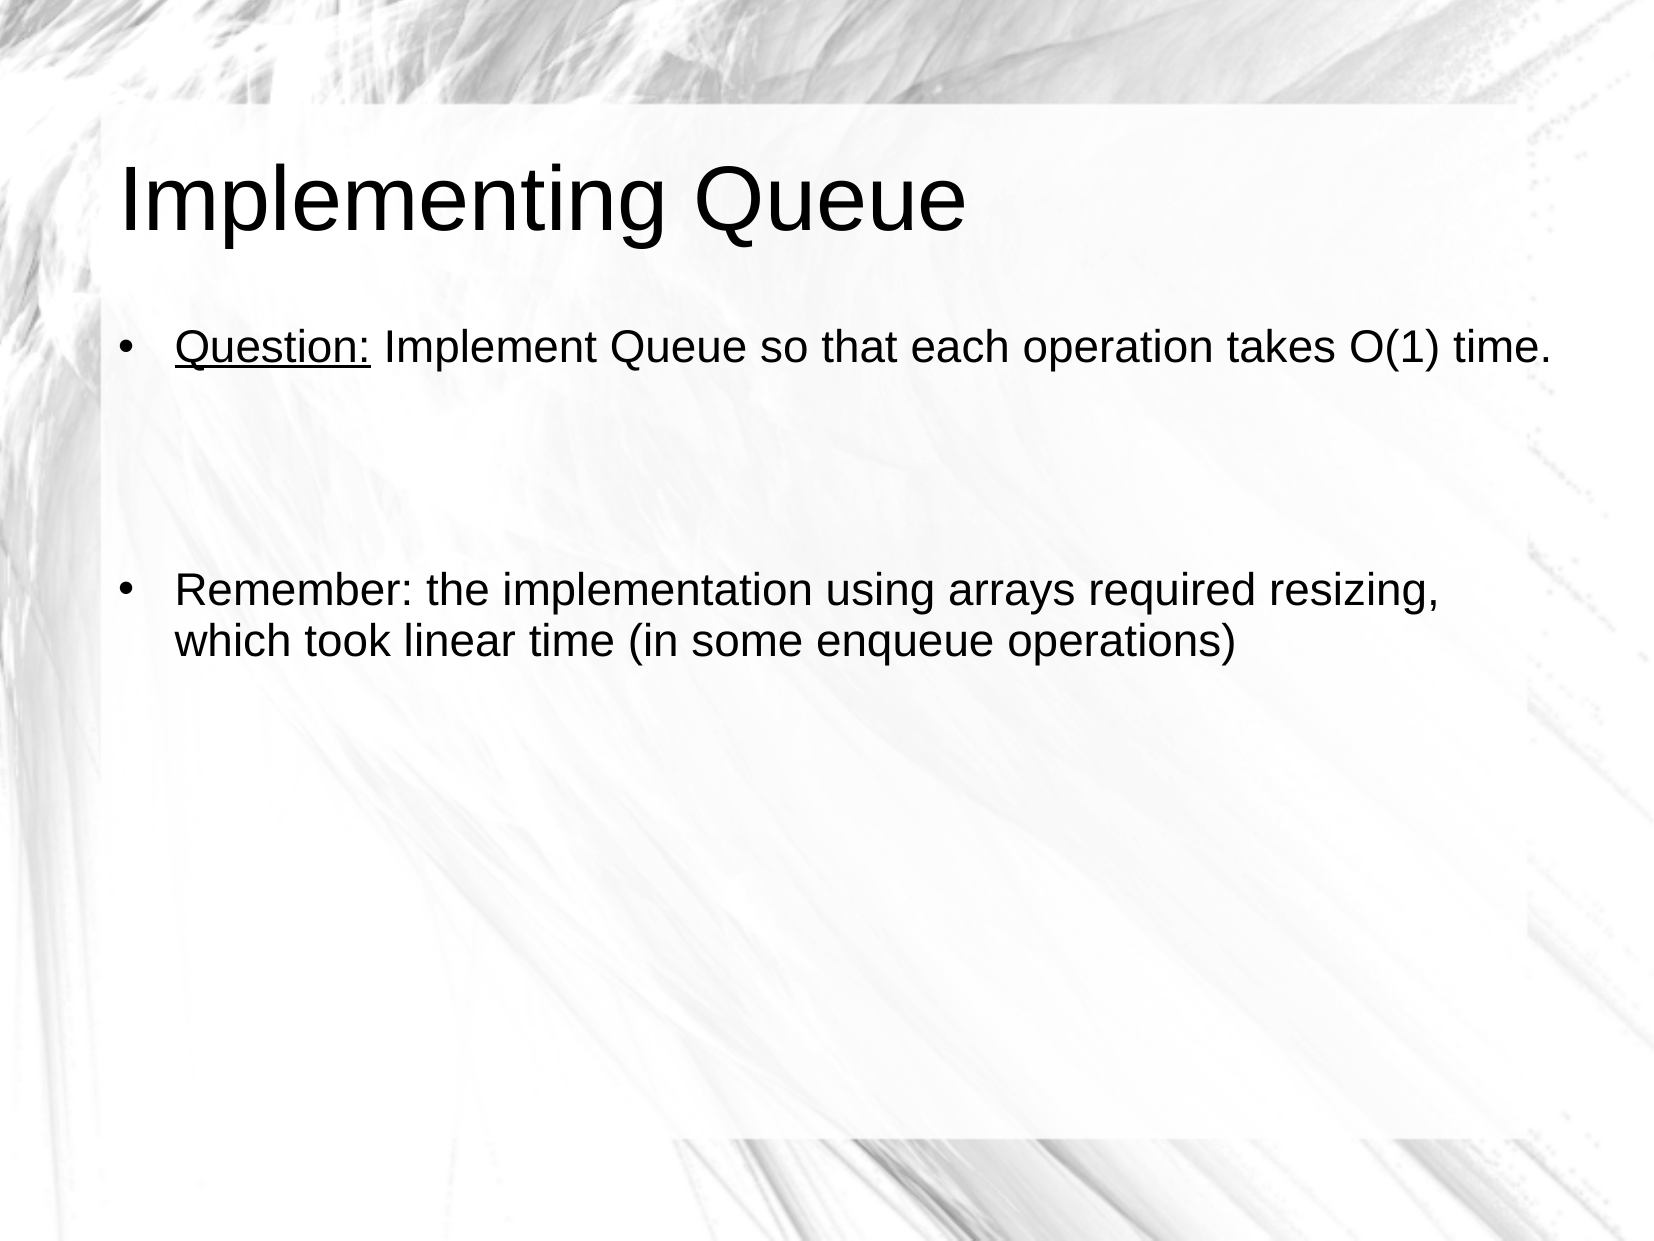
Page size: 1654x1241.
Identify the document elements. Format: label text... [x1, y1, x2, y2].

title Implementing Queue [118, 112, 1506, 281]
picture [0, 0, 1654, 1241]
list Question: Implement Queue so that each operation takes O(1) time. Remember: the implementation using arrays required resizing, which took linear time (in some enqueue operations) [118, 319, 1571, 1109]
